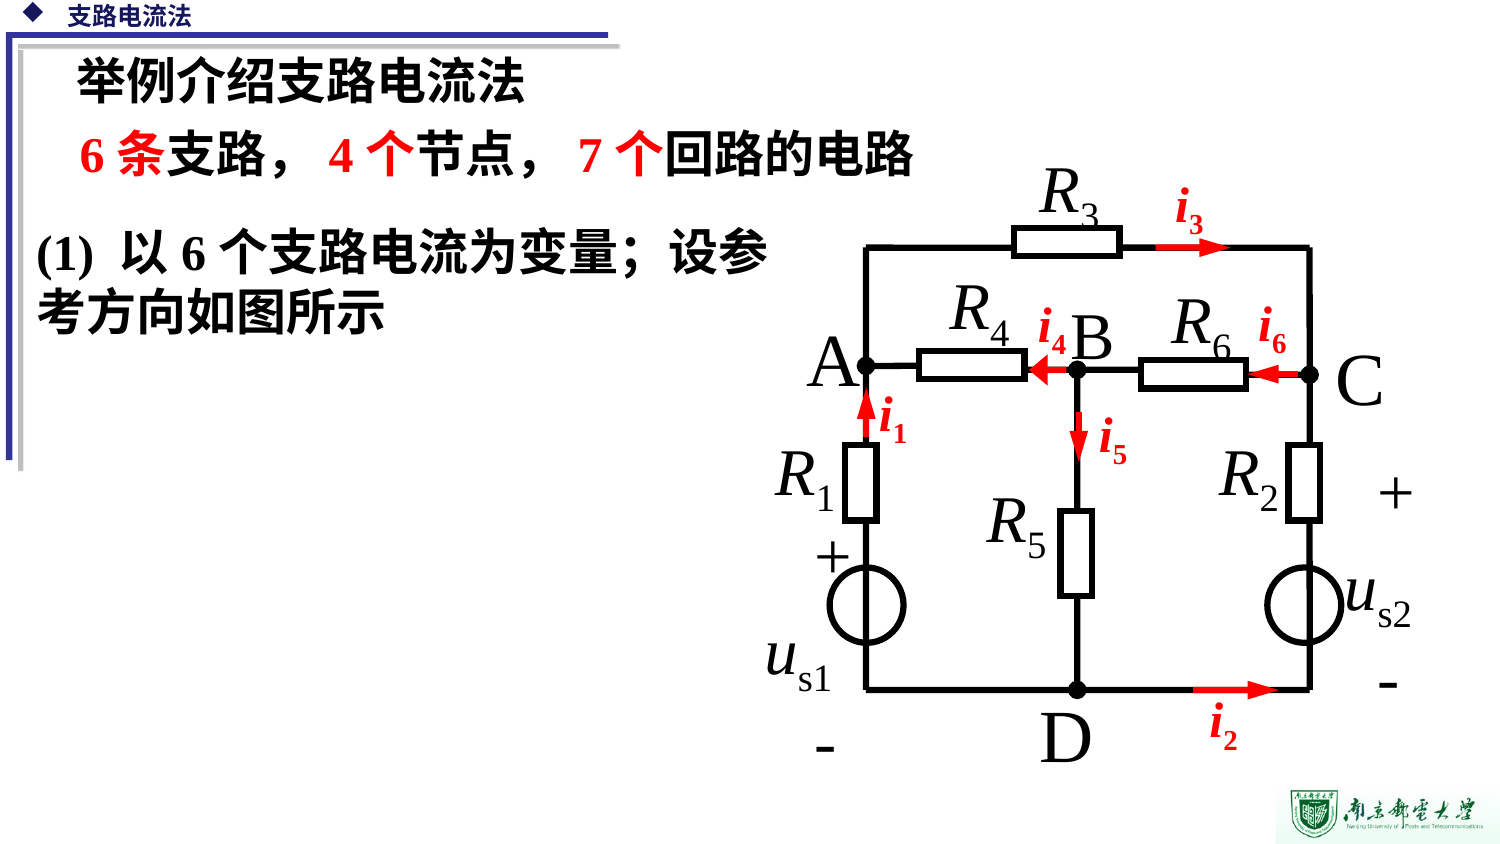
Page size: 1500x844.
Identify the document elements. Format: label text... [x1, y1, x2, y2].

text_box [749, 138, 1478, 760]
text_box (1) 以6个支路电流为变量；设参考方向如图所示 [21, 213, 744, 349]
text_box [862, 164, 1304, 757]
picture [1275, 781, 1500, 844]
text_box 6条支路，4个节点，7个回路的电路 [64, 114, 1435, 190]
text_box 举例介绍支路电流法 [61, 41, 853, 117]
